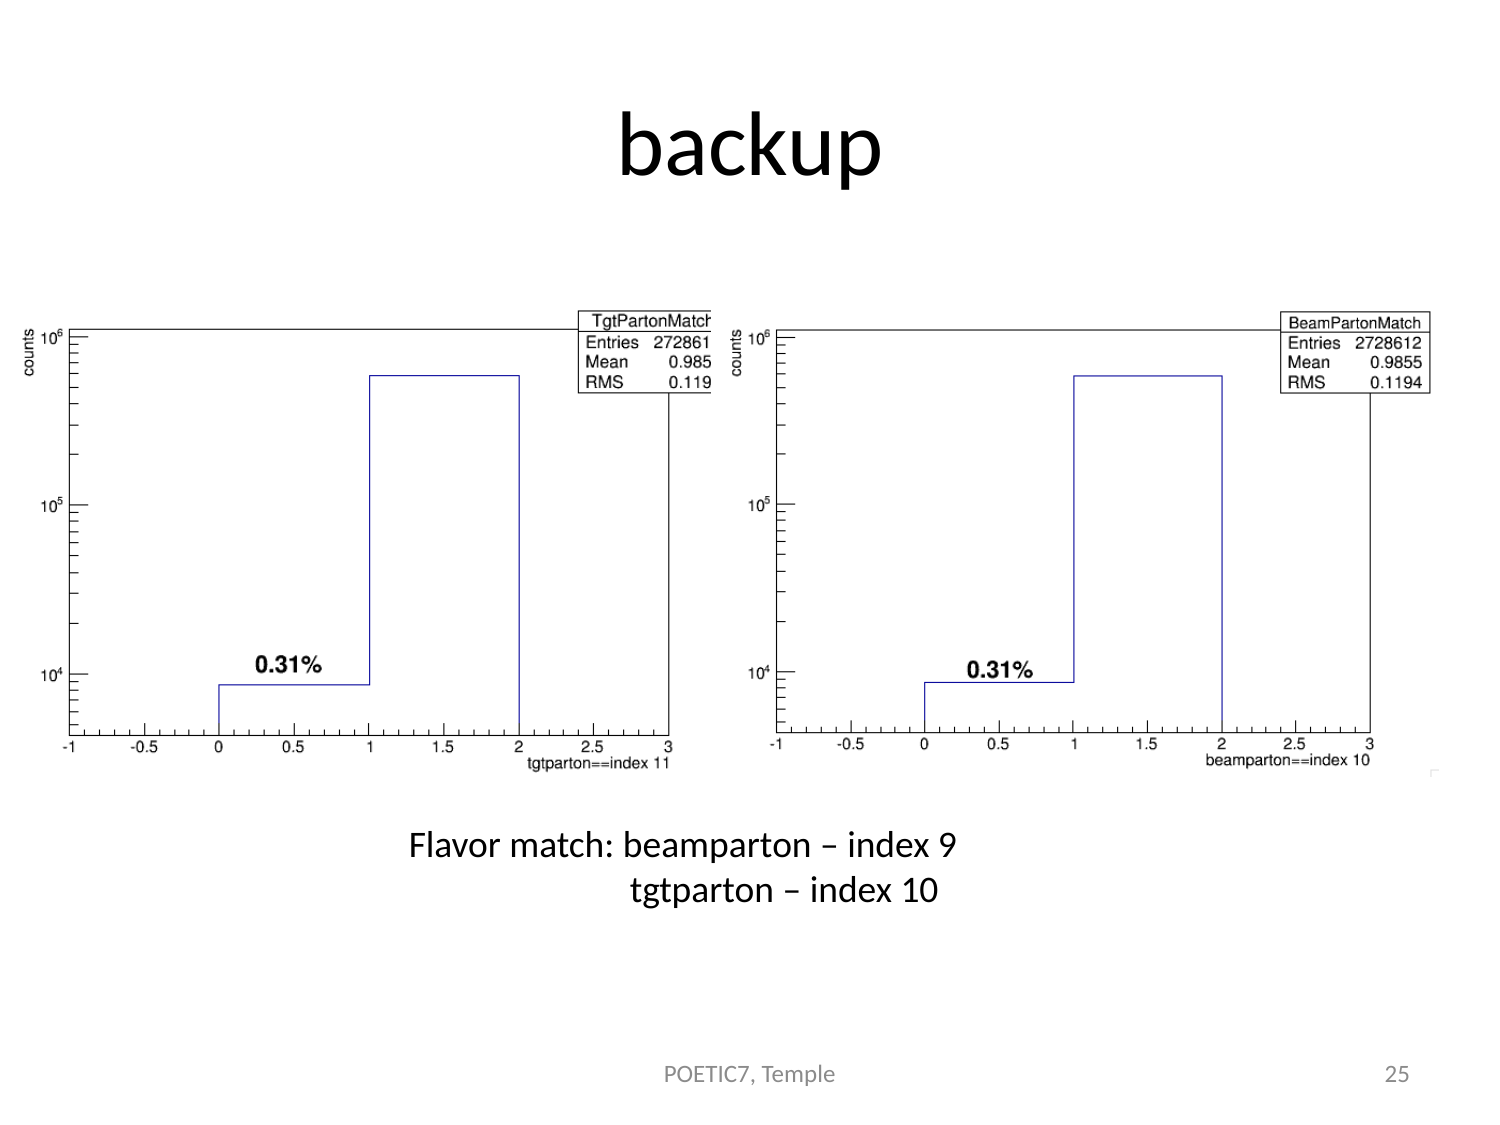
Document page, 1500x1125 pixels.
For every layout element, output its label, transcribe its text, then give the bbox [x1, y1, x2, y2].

title backup [75, 45, 1425, 233]
slide_number 25 [1074, 1042, 1425, 1103]
picture [0, 290, 1440, 777]
text_box Flavor match: beamparton – index 9 tgtparton – index 10 [394, 812, 1028, 918]
footer POETIC7, Temple [512, 1042, 988, 1103]
